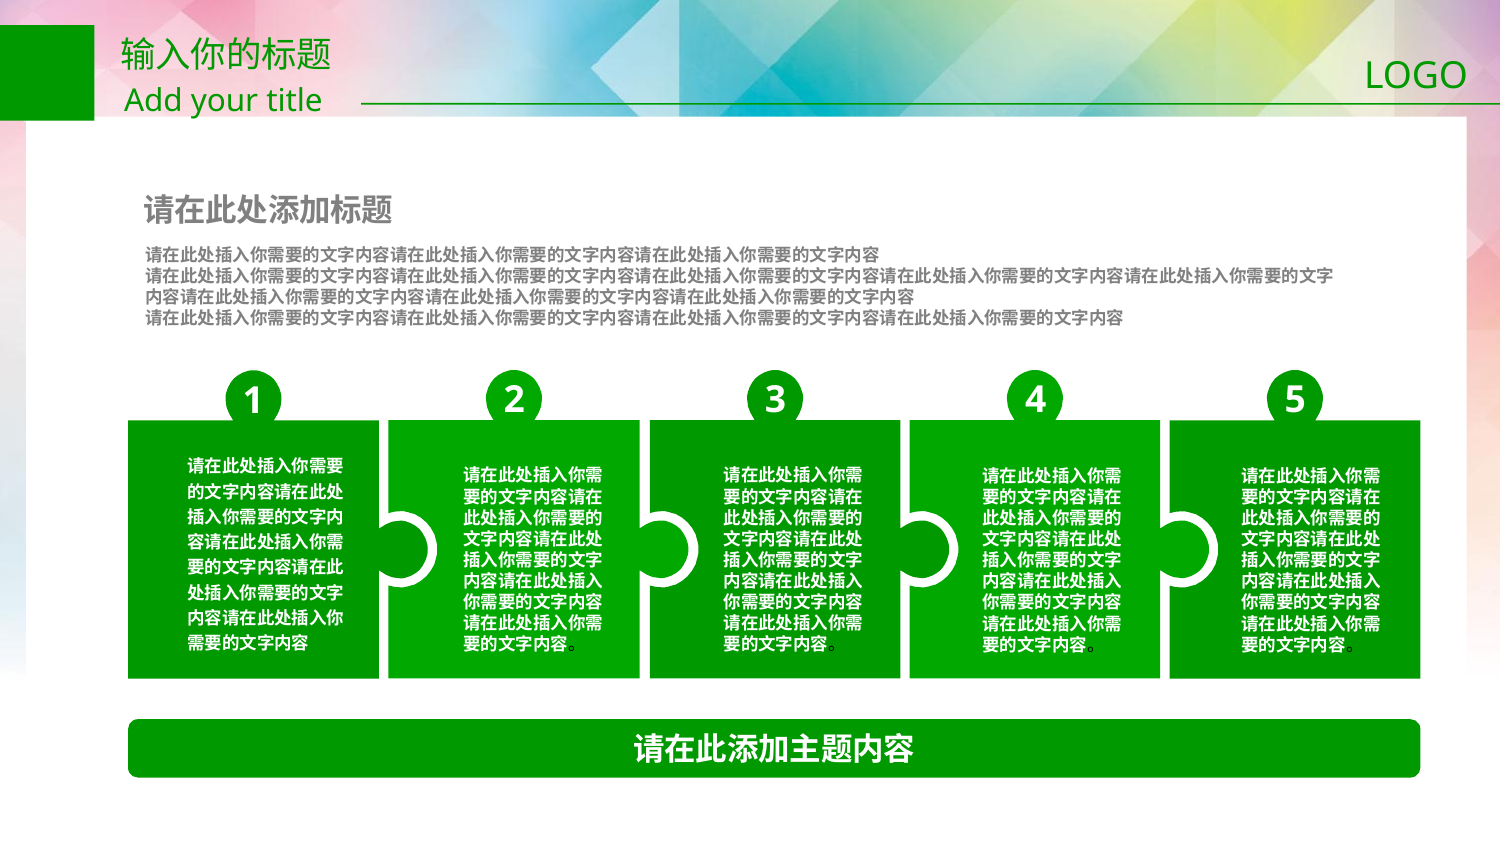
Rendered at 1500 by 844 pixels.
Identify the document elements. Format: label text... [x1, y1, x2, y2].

text_box 2 [488, 380, 532, 427]
text_box 请在此处插入你需要的文字内容请在此处插入你需要的文字内容请在此处插入你需要的文字内容请在此处插入你需要的文字内容请在此处插入你需要的文字内容。 [448, 456, 627, 662]
text_box 请在此处插入你需要的文字内容请在此处插入你需要的文字内容请在此处插入你需要的文字内容请在此处插入你需要的文字内容请在此处插入你需要的文字内容。 [967, 457, 1150, 662]
text_box 请在此添加主题内容 [128, 719, 1421, 778]
text_box [909, 370, 1209, 679]
text_box [128, 370, 428, 679]
text_box 请在此处插入你需要的文字内容请在此处插入你需要的文字内容请在此处插入你需要的文字内容请在此处插入你需要的文字内容请在此处插入你需要的文字内容。 [1226, 457, 1408, 662]
text_box 4 [1010, 381, 1054, 428]
text_box 请在此处插入你需要的文字内容请在此处插入你需要的文字内容请在此处插入你需要的文字内容请在此处插入你需要的文字内容请在此处插入你需要的文字内容。 [708, 456, 891, 662]
text_box LOGO [1349, 44, 1483, 104]
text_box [127, 182, 1365, 359]
text_box [388, 370, 689, 679]
text_box 5 [1269, 381, 1313, 428]
text_box [649, 370, 950, 679]
text_box 1 [227, 382, 271, 429]
text_box 请在此处插入你需要的文字内容请在此处插入你需要的文字内容请在此处插入你需要的文字内容请在此处插入你需要的文字内容请在此处插入你需要的文字内容 [172, 443, 362, 661]
text_box [1169, 370, 1421, 679]
picture [0, 0, 1500, 843]
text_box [105, 24, 355, 127]
text_box 3 [749, 380, 793, 427]
